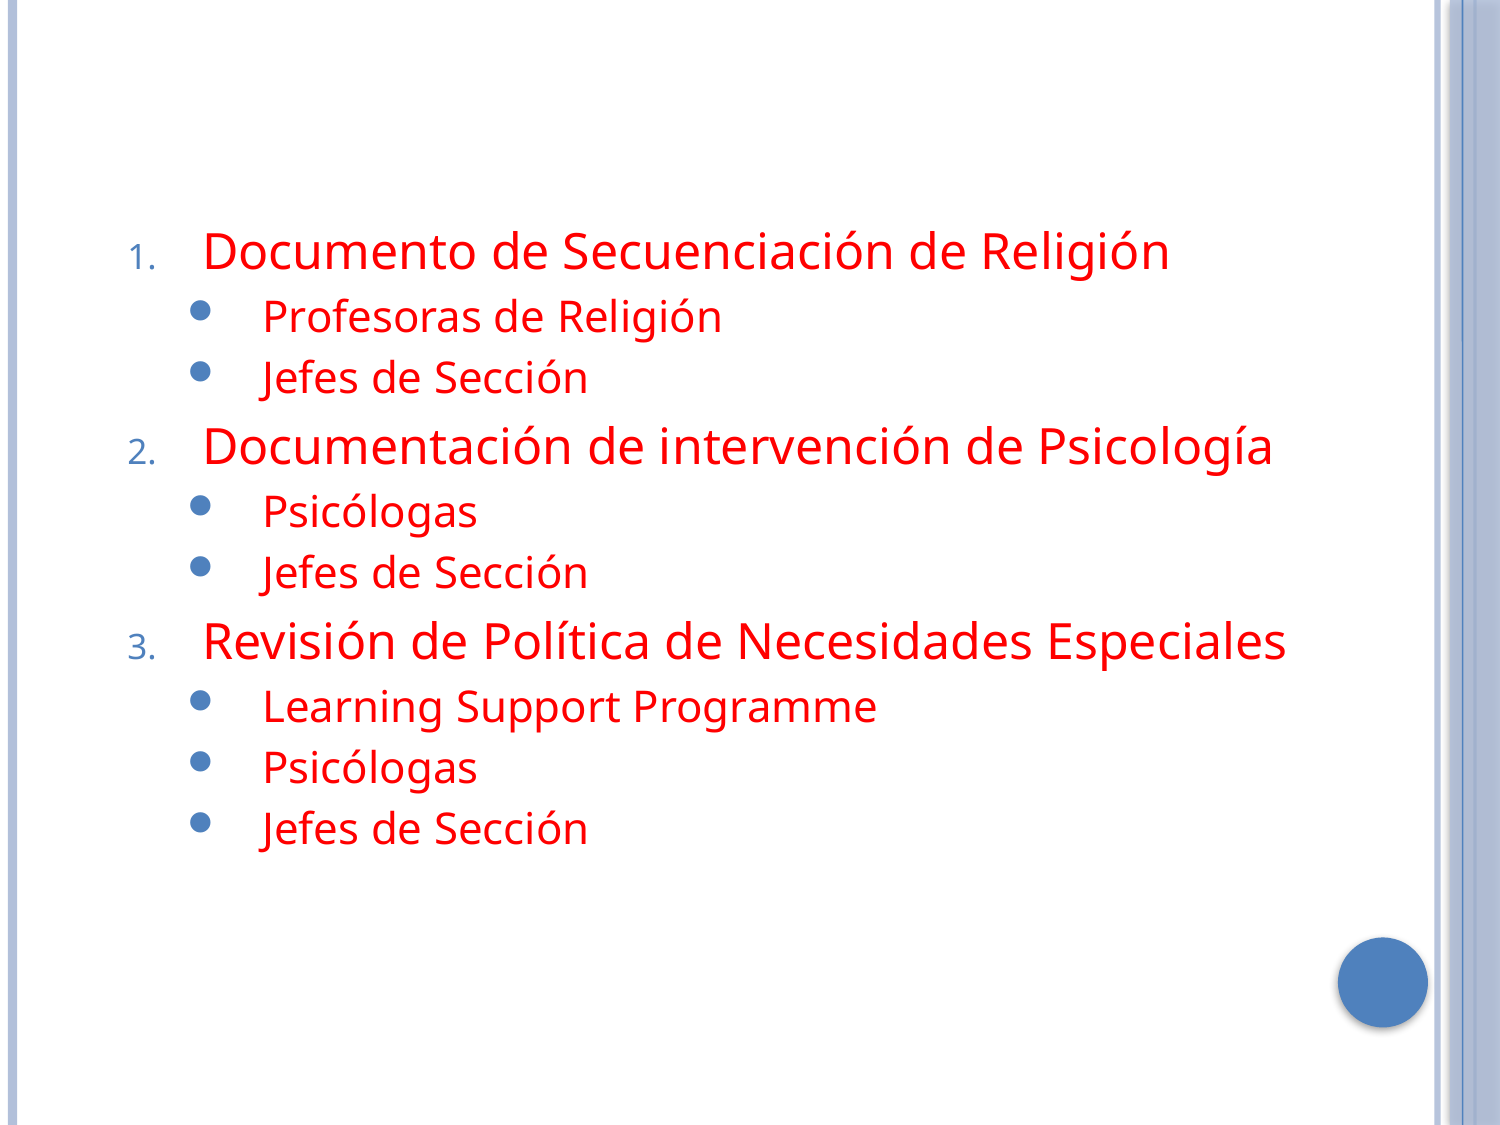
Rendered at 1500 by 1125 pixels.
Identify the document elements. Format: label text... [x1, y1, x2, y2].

list Documento de Secuenciación de Religión Profesoras de Religión Jefes de Sección Documentación de intervención de Psicología Psicólogas Jefes de Sección Revisión de Política de Necesidades Especiales Learning Support Programme Psicólogas Jefes de Sección [112, 212, 1375, 1075]
